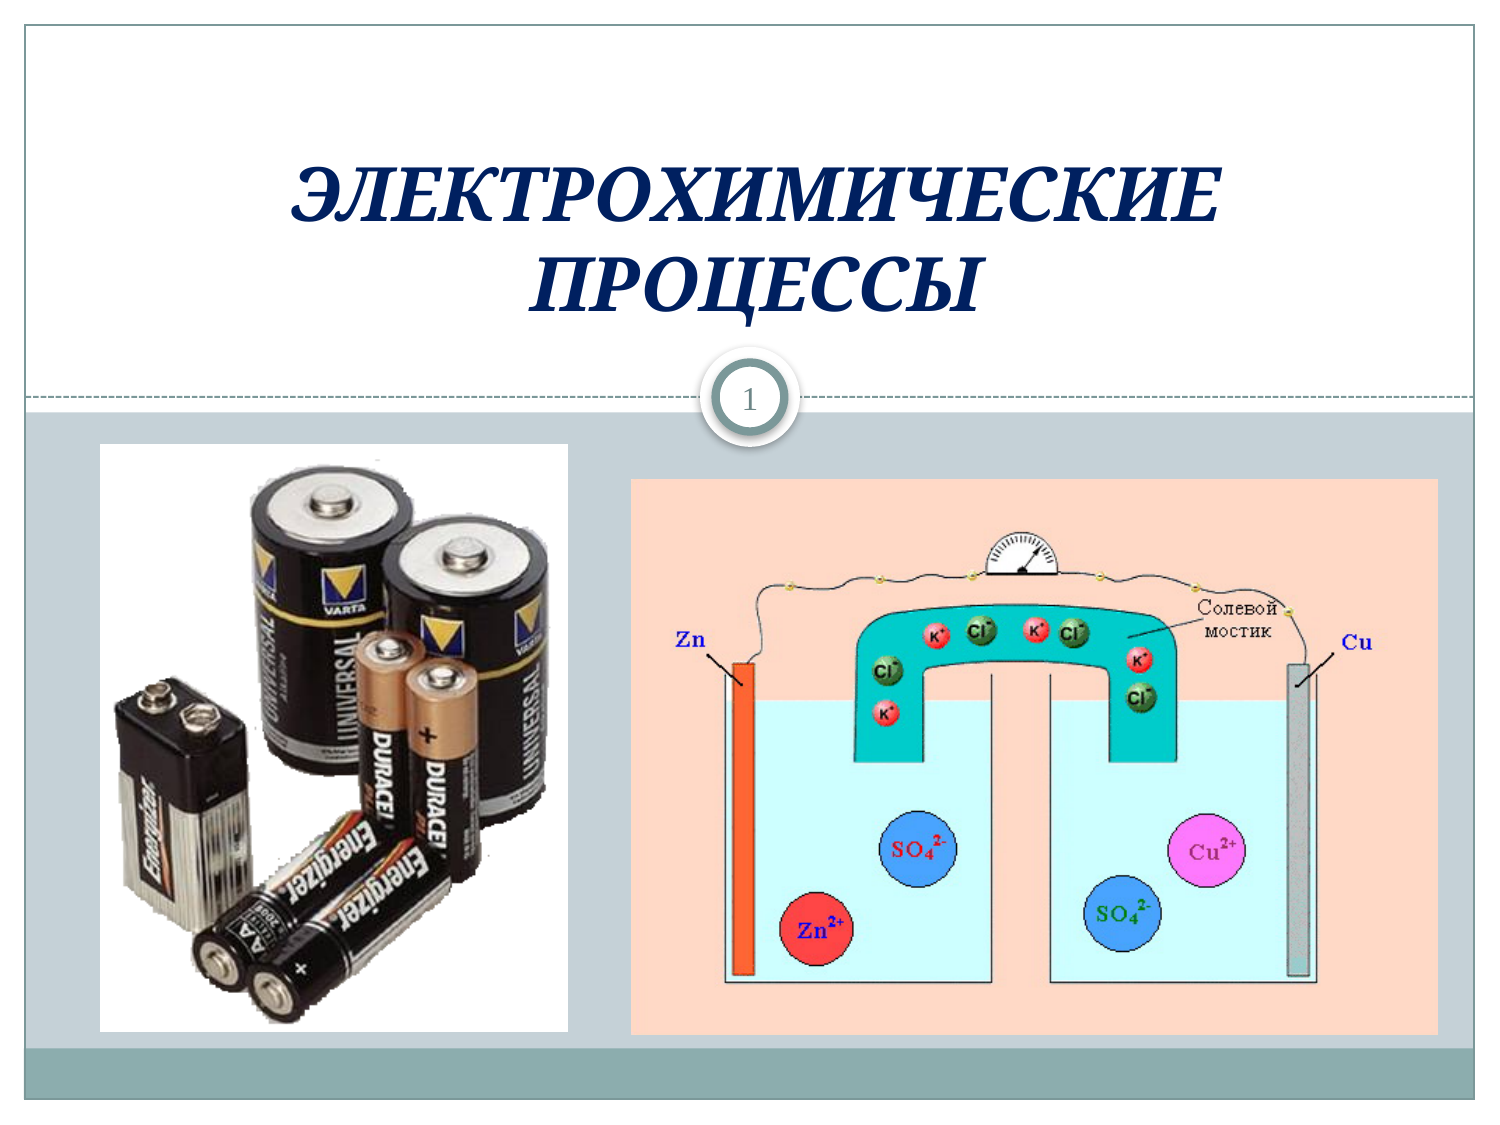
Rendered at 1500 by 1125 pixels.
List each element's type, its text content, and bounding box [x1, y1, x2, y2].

picture [631, 479, 1438, 1036]
slide_number 1 [712, 360, 788, 433]
title ЭЛЕКТРОХИМИЧЕСКИЕ ПРОЦЕССЫ [52, 42, 1460, 334]
picture [100, 443, 568, 1032]
